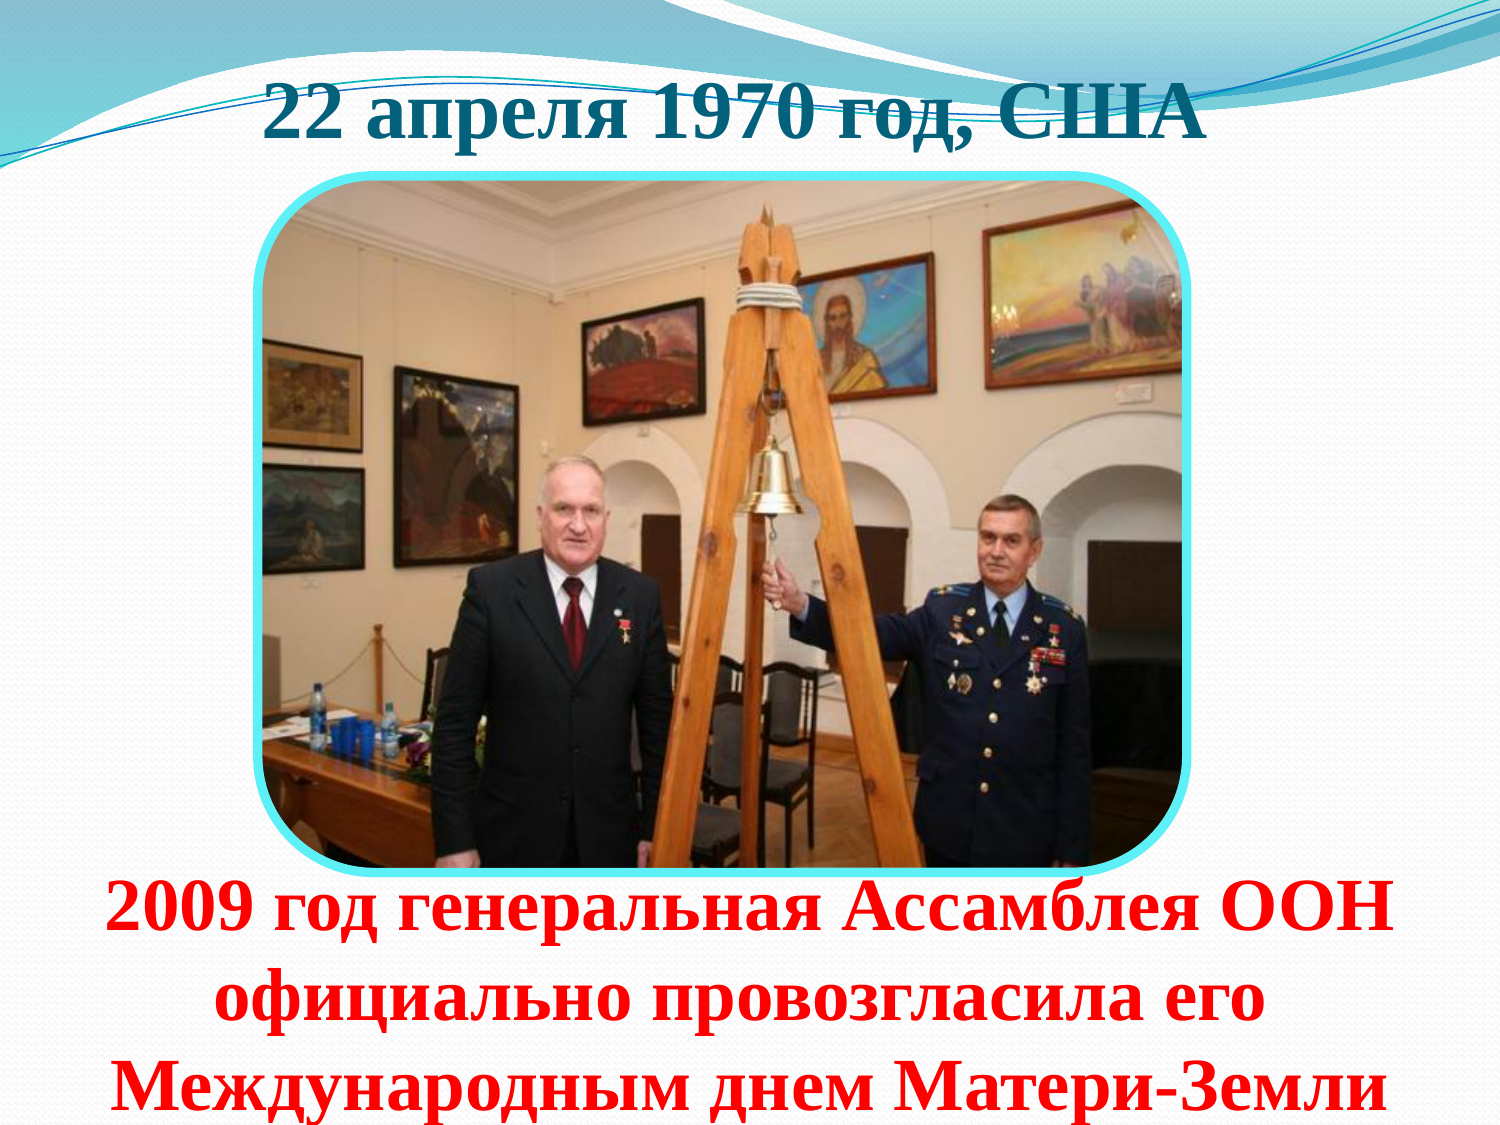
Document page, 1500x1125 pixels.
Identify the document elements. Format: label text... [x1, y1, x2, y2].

title 22 апреля 1970 год, США [105, 0, 1364, 156]
text_box 2009 год генеральная Ассамблея ООН официально провозгласила его Международным днем Матери-Земли [58, 832, 1442, 1125]
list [257, 175, 1187, 873]
